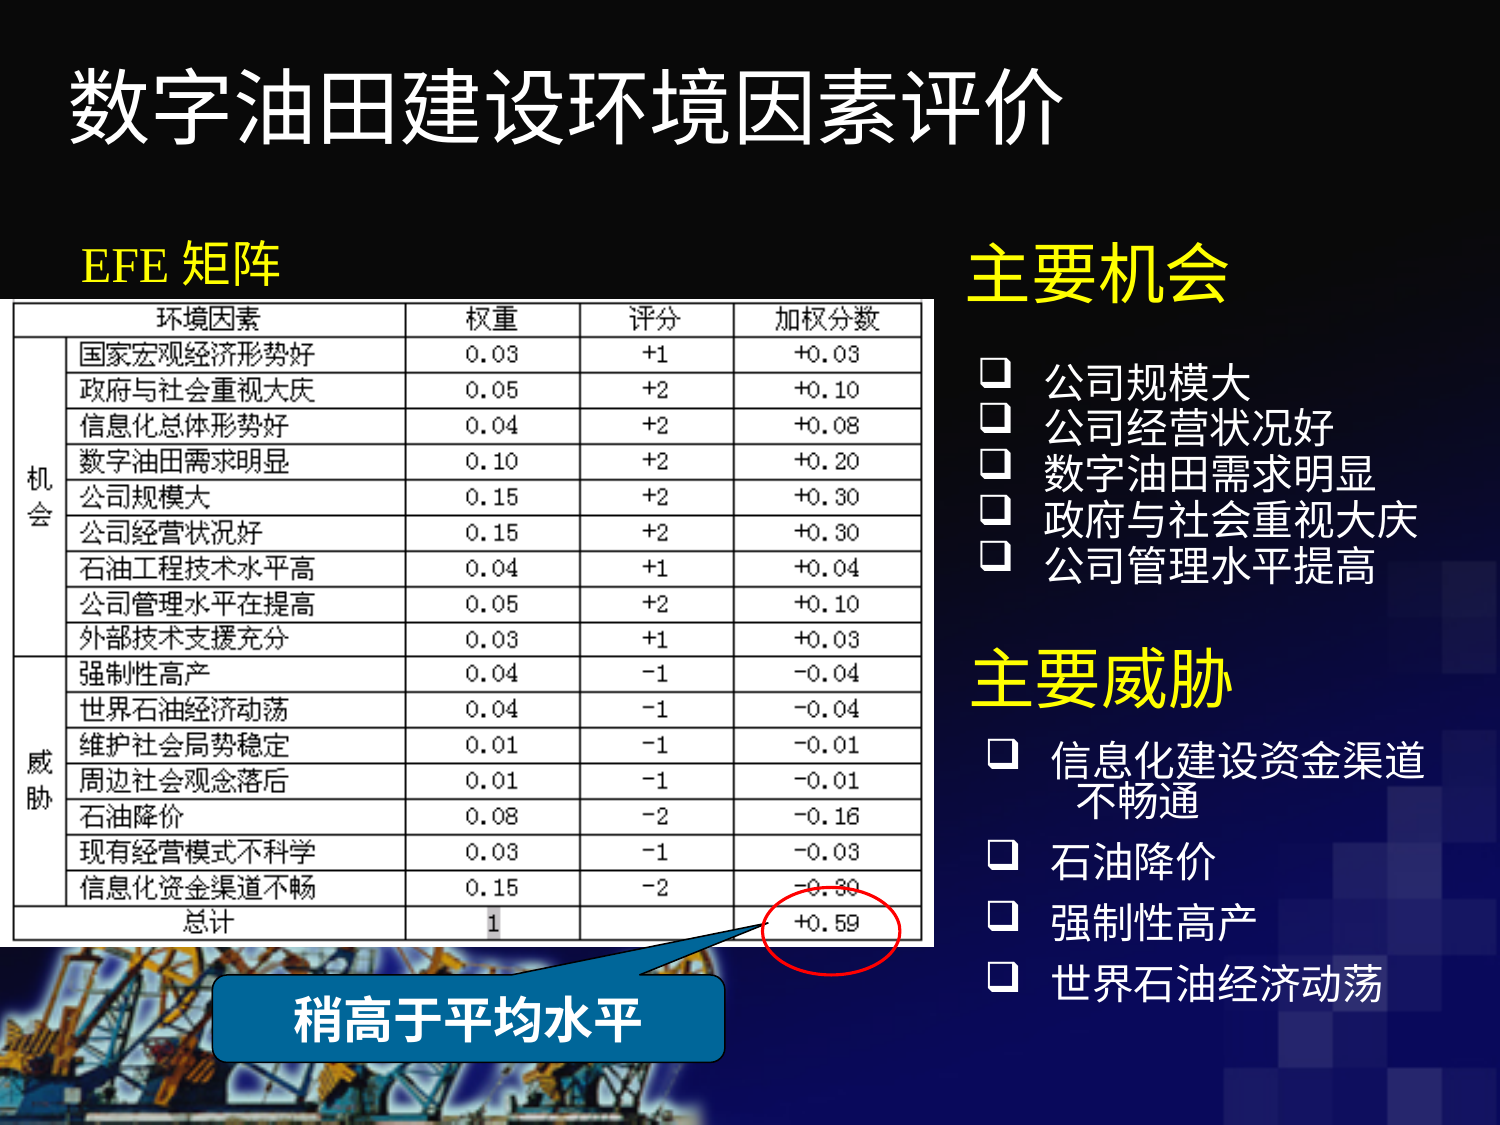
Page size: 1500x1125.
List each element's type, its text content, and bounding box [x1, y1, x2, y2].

text_box 稍高于平均水平 [212, 947, 725, 1063]
text_box 公司规模大 公司经营状况好 数字油田需求明显 政府与社会重视大庆 公司管理水平提高 [962, 299, 1500, 640]
text_box 数字油田建设环境因素评价 [52, 67, 1138, 163]
text_box 信息化建设资金渠道 不畅通 石油降价 强制性高产 世界石油经济动荡 [969, 737, 1500, 1015]
text_box [767, 947, 896, 975]
text_box 主要机会 [950, 224, 1247, 320]
text_box 主要威胁 [953, 613, 1250, 725]
picture [0, 0, 1500, 1125]
text_box EFE矩阵 [12, 224, 350, 299]
